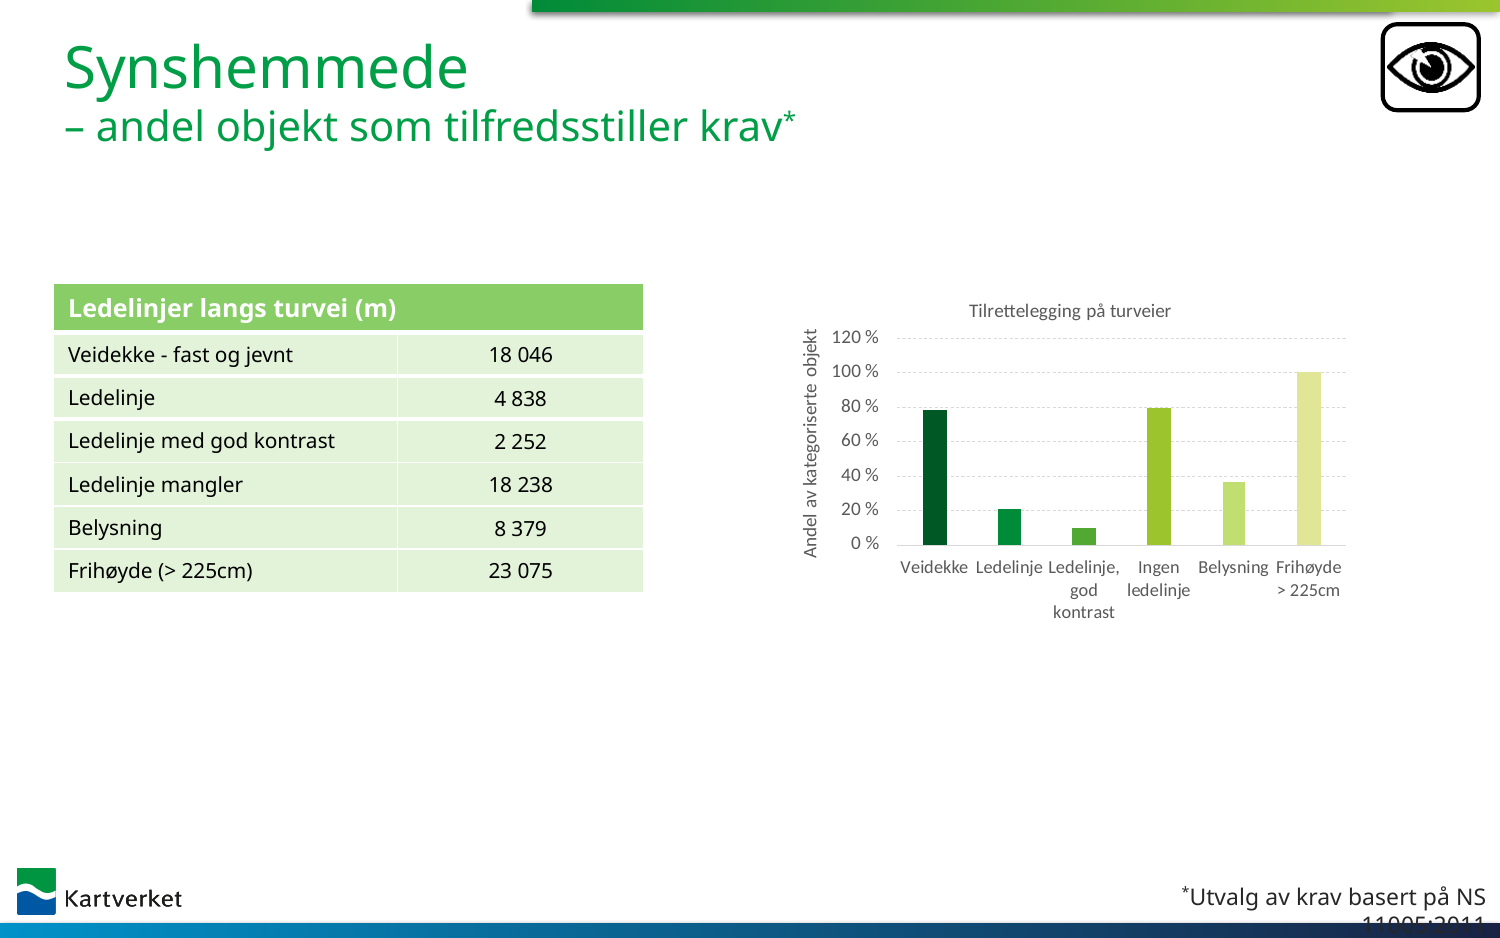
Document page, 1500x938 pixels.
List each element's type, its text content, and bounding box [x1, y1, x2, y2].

table_cell Ledelinje mangler [54, 463, 397, 505]
table_cell 18 238 [398, 463, 643, 505]
table_header Ledelinjer langs turvei (m) [54, 284, 643, 330]
text_box *Utvalg av krav basert på NS 11005:2011 [1068, 873, 1500, 938]
picture [791, 291, 1349, 630]
table_cell 8 379 [398, 507, 643, 548]
table_cell Frihøyde (> 225cm) [54, 550, 397, 592]
text_box Synshemmede – andel objekt som tilfredsstiller krav* [49, 24, 1431, 158]
table_cell Belysning [54, 507, 397, 548]
table_cell Ledelinje med god kontrast [54, 421, 397, 462]
table_cell 2 252 [398, 421, 643, 462]
table_cell Veidekke - fast og jevnt [54, 335, 397, 374]
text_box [1382, 24, 1480, 111]
table_cell 23 075 [398, 550, 643, 592]
table_cell 18 046 [398, 335, 643, 374]
table_cell 4 838 [398, 378, 643, 417]
table_cell Ledelinje [54, 378, 397, 417]
